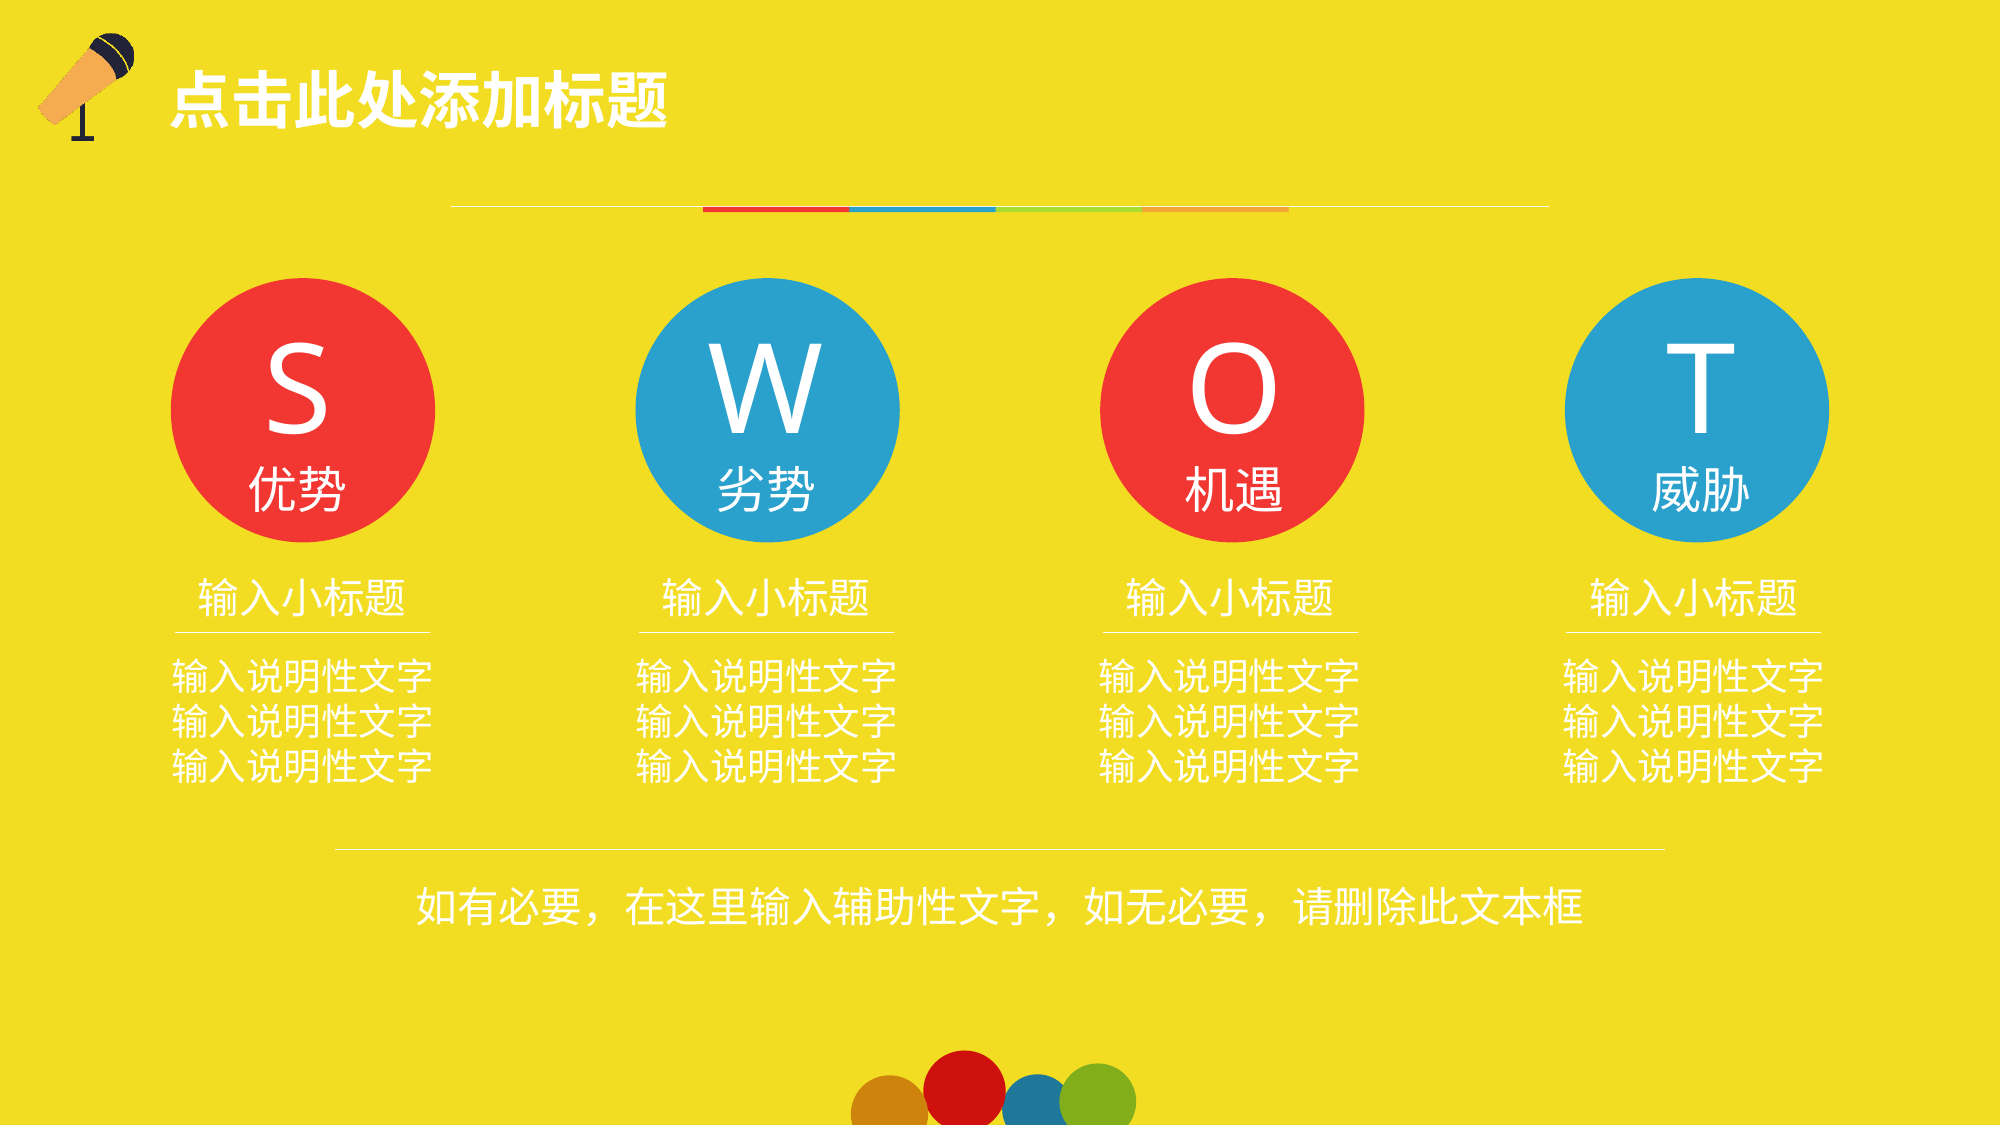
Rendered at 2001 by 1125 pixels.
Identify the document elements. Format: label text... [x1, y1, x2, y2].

text_box 输入小标题 [611, 564, 921, 630]
text_box [1776, 303, 1831, 518]
text_box 输入说明性文字 输入说明性文字 输入说明性文字 [1539, 645, 1849, 796]
text_box [237, 526, 369, 544]
text_box 输入说明性文字 输入说明性文字 输入说明性文字 [1075, 645, 1385, 796]
text_box S 优势 [222, 301, 372, 526]
text_box 输入小标题 [1539, 564, 1849, 630]
text_box O 机遇 [1160, 301, 1309, 526]
text_box [1099, 277, 1366, 523]
text_box 点击此处添加标题 [155, 54, 712, 144]
text_box [169, 304, 222, 516]
text_box T 威胁 [1626, 301, 1776, 526]
text_box [1166, 526, 1299, 544]
text_box [1631, 526, 1763, 544]
text_box 输入小标题 [148, 564, 457, 630]
text_box [634, 277, 901, 522]
list 如有必要，在这里输入辅助性文字，如无必要，请删除此文本框 [115, 878, 1885, 1014]
text_box 输入说明性文字 输入说明性文字 输入说明性文字 [611, 645, 921, 796]
text_box 输入小标题 [1075, 564, 1385, 630]
text_box [701, 526, 834, 544]
text_box W 劣势 [691, 301, 841, 526]
text_box [226, 277, 437, 525]
picture [17, 18, 155, 156]
text_box 输入说明性文字 输入说明性文字 输入说明性文字 [148, 645, 457, 796]
text_box [1563, 277, 1774, 523]
